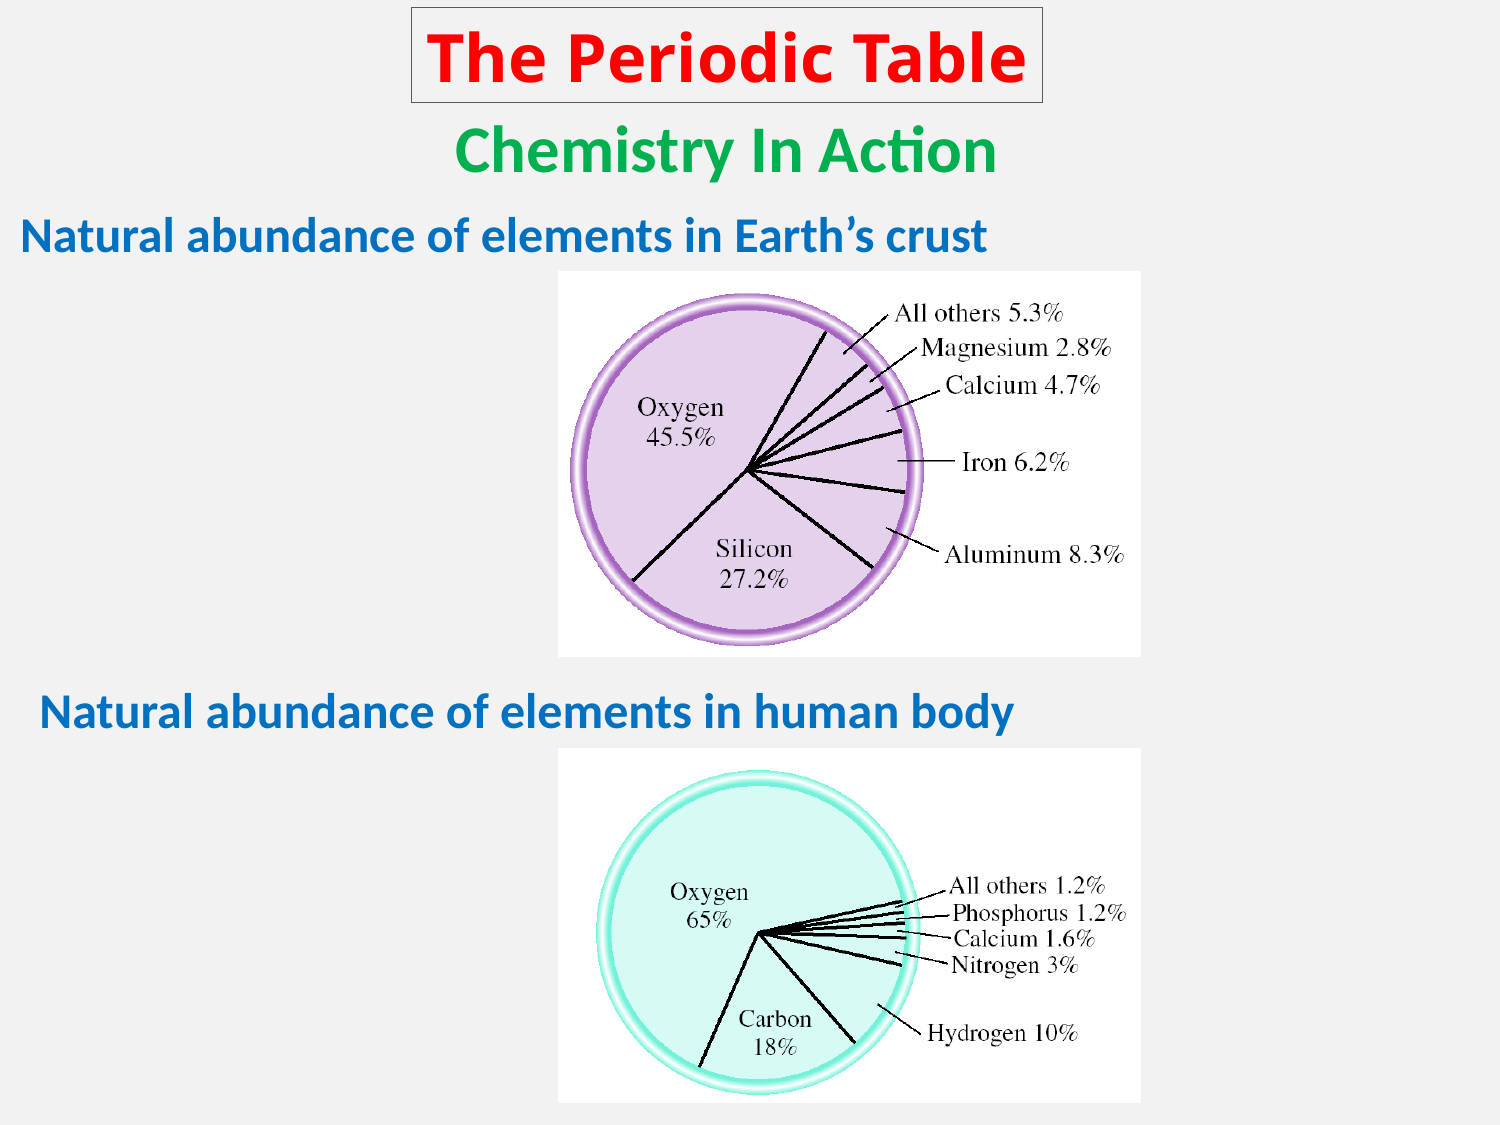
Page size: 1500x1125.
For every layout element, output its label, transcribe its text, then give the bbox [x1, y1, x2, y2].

text_box The Periodic Table [411, 7, 1043, 98]
picture [558, 748, 1141, 1103]
text_box Natural abundance of elements in human body [24, 670, 1031, 746]
text_box Natural abundance of elements in Earth’s crust [5, 195, 1004, 271]
text_box Chemistry In Action [404, 98, 1050, 193]
picture [558, 271, 1141, 657]
